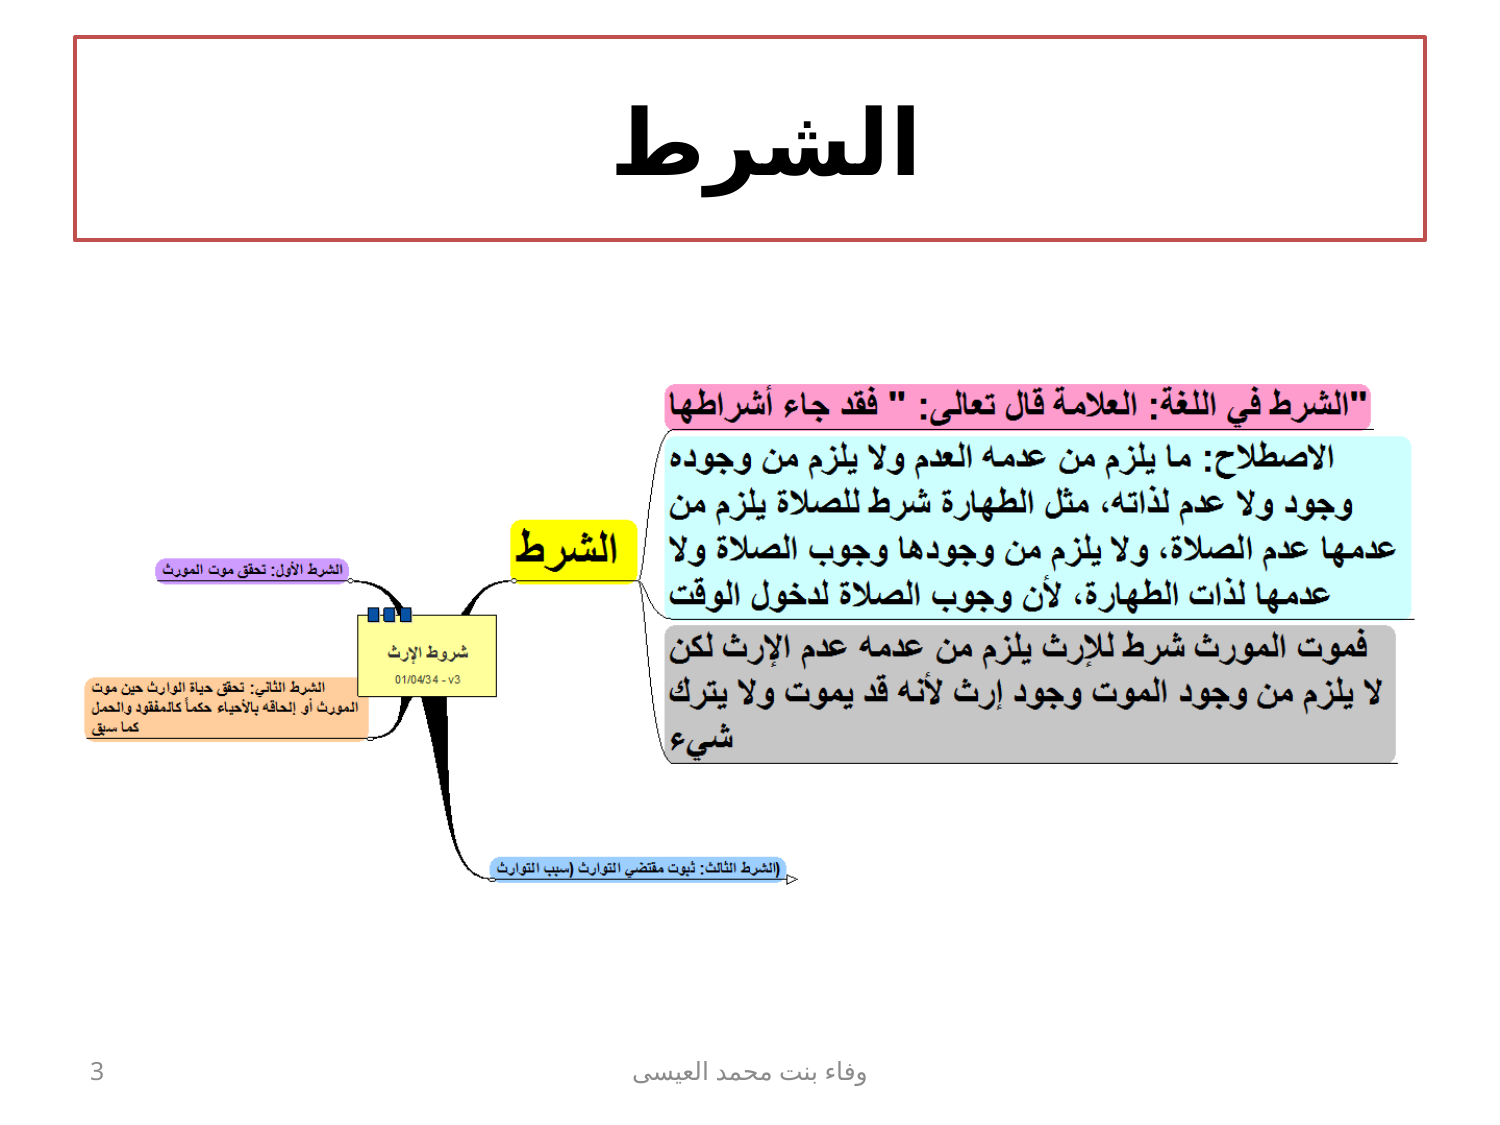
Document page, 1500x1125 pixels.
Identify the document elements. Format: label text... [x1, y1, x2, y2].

picture [74, 262, 1426, 1005]
slide_number 3 [75, 1042, 425, 1103]
footer وفاء بنت محمد العيسى [512, 1042, 988, 1103]
title الشرط [73, 35, 1427, 242]
